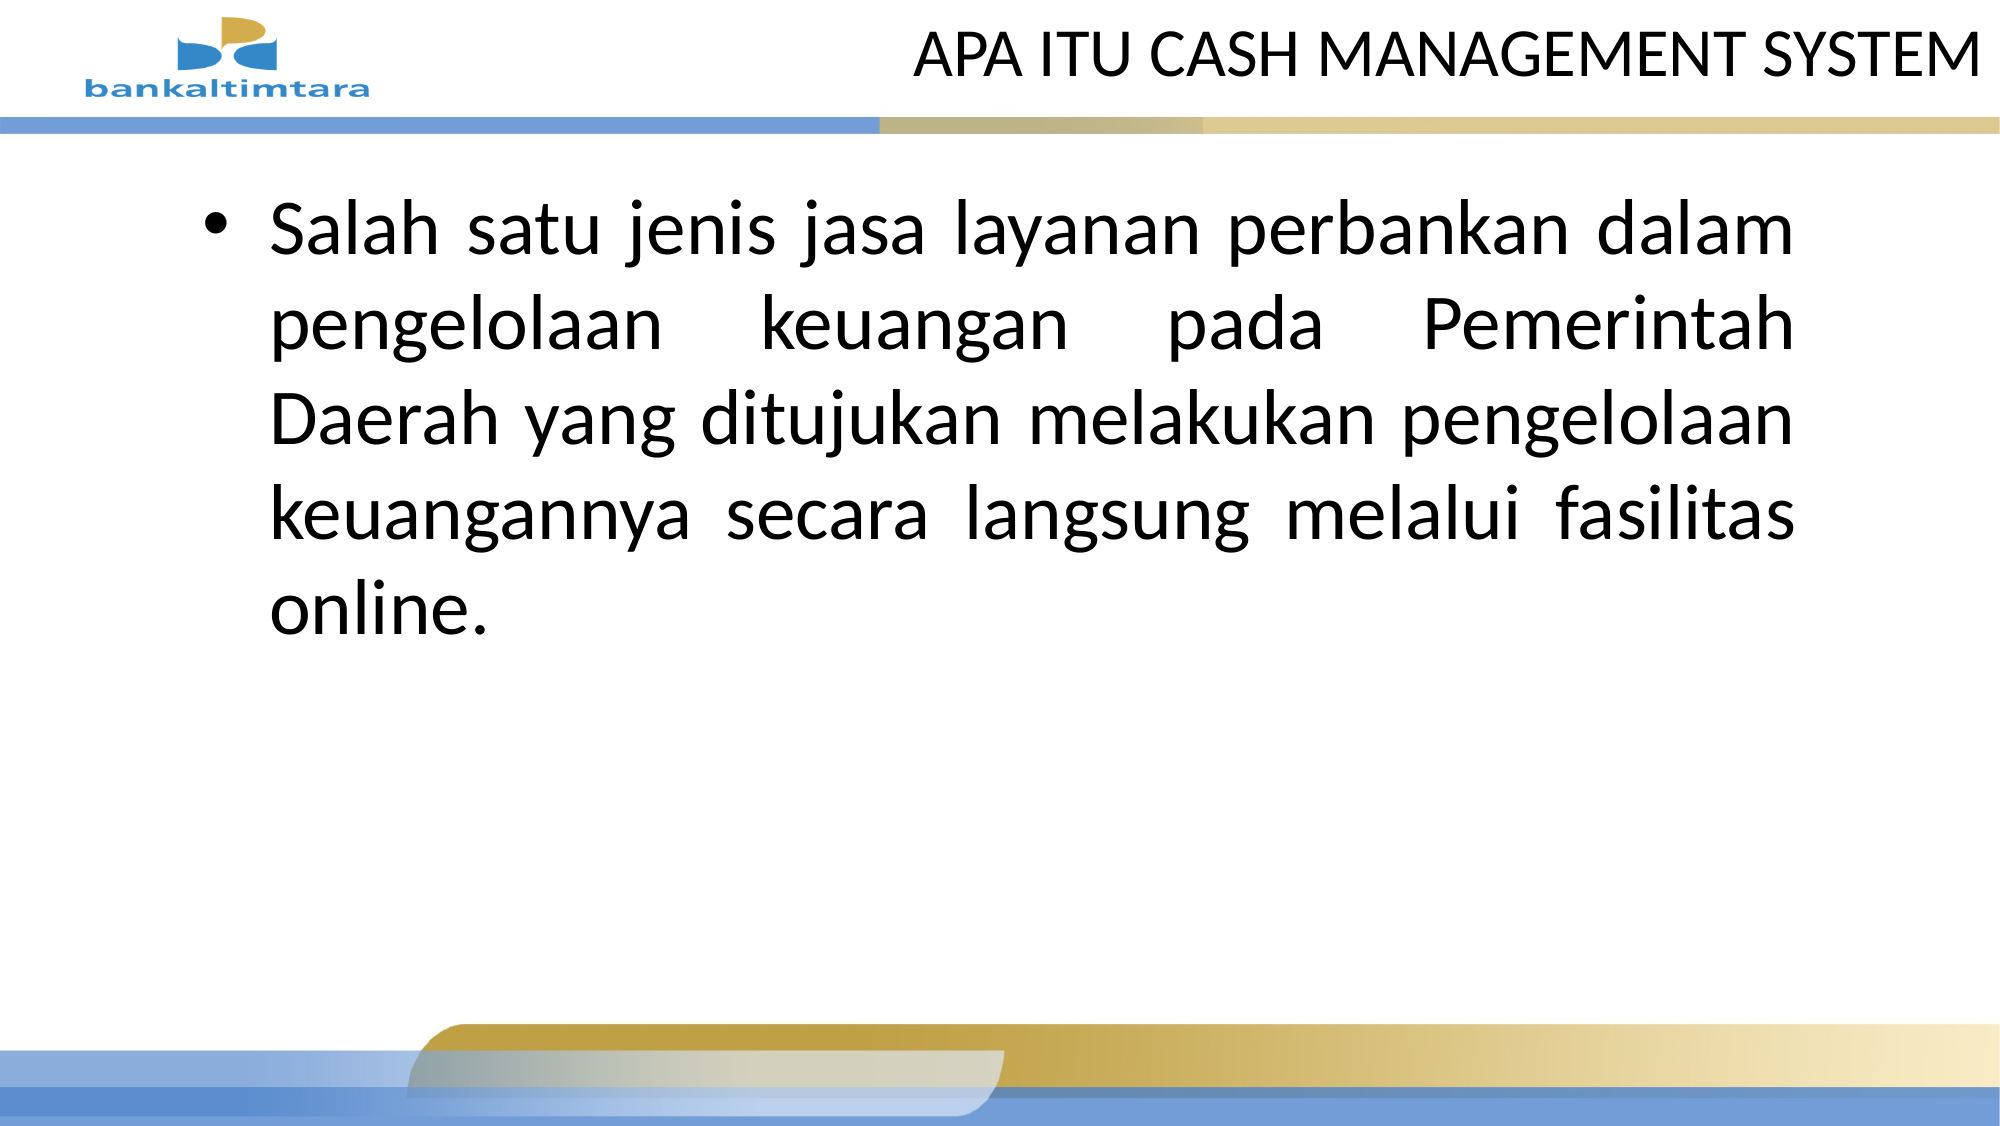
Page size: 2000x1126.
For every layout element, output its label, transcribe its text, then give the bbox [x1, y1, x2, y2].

picture [0, 0, 2000, 1126]
text_box APA ITU CASH MANAGEMENT SYSTEM [854, 0, 2000, 119]
text_box Salah satu jenis jasa layanan perbankan dalam pengelolaan keuangan pada Pemerintah Daerah yang ditujukan melakukan pengelolaan keuangannya secara langsung melalui fasilitas online. [187, 167, 1813, 775]
